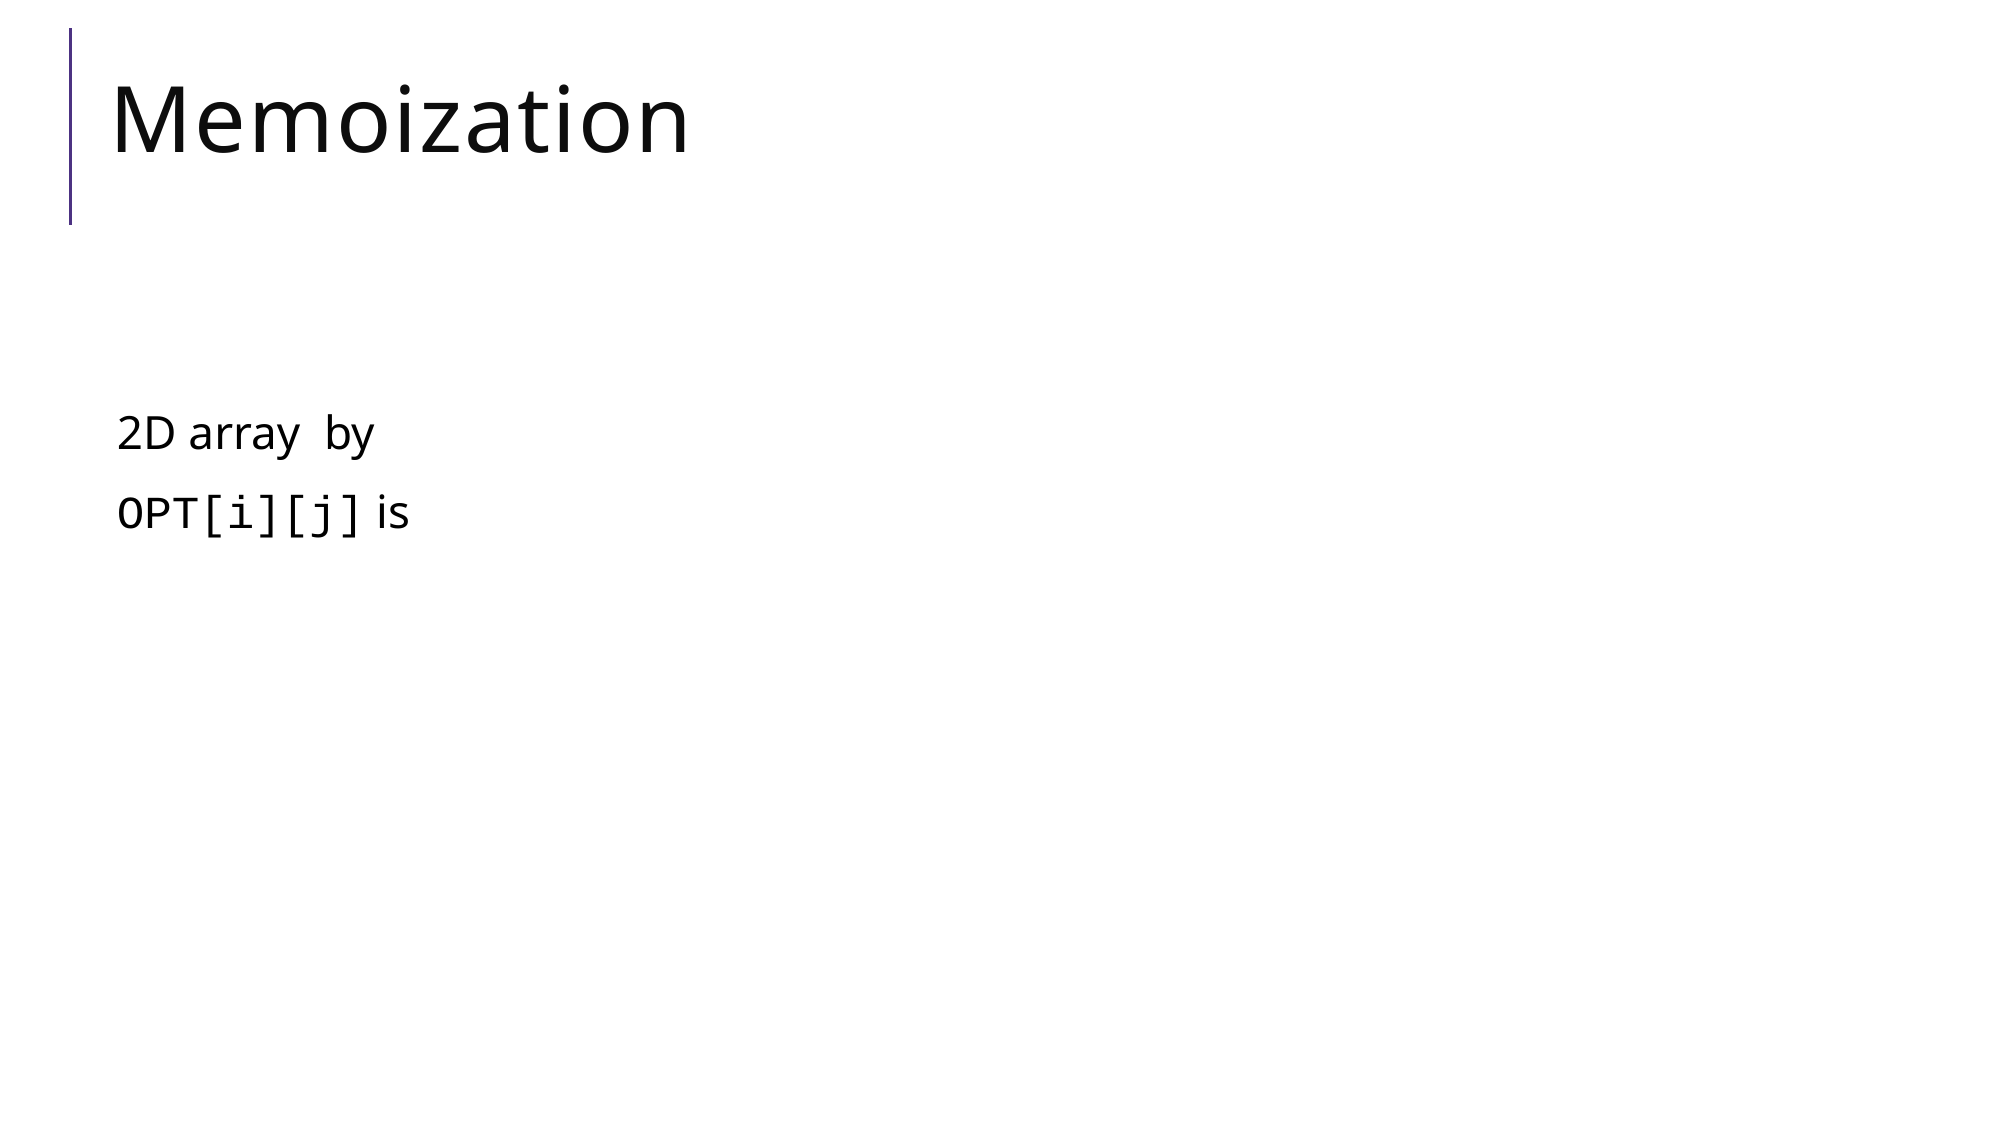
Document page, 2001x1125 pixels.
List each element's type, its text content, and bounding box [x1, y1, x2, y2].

title Memoization [94, 43, 1930, 210]
